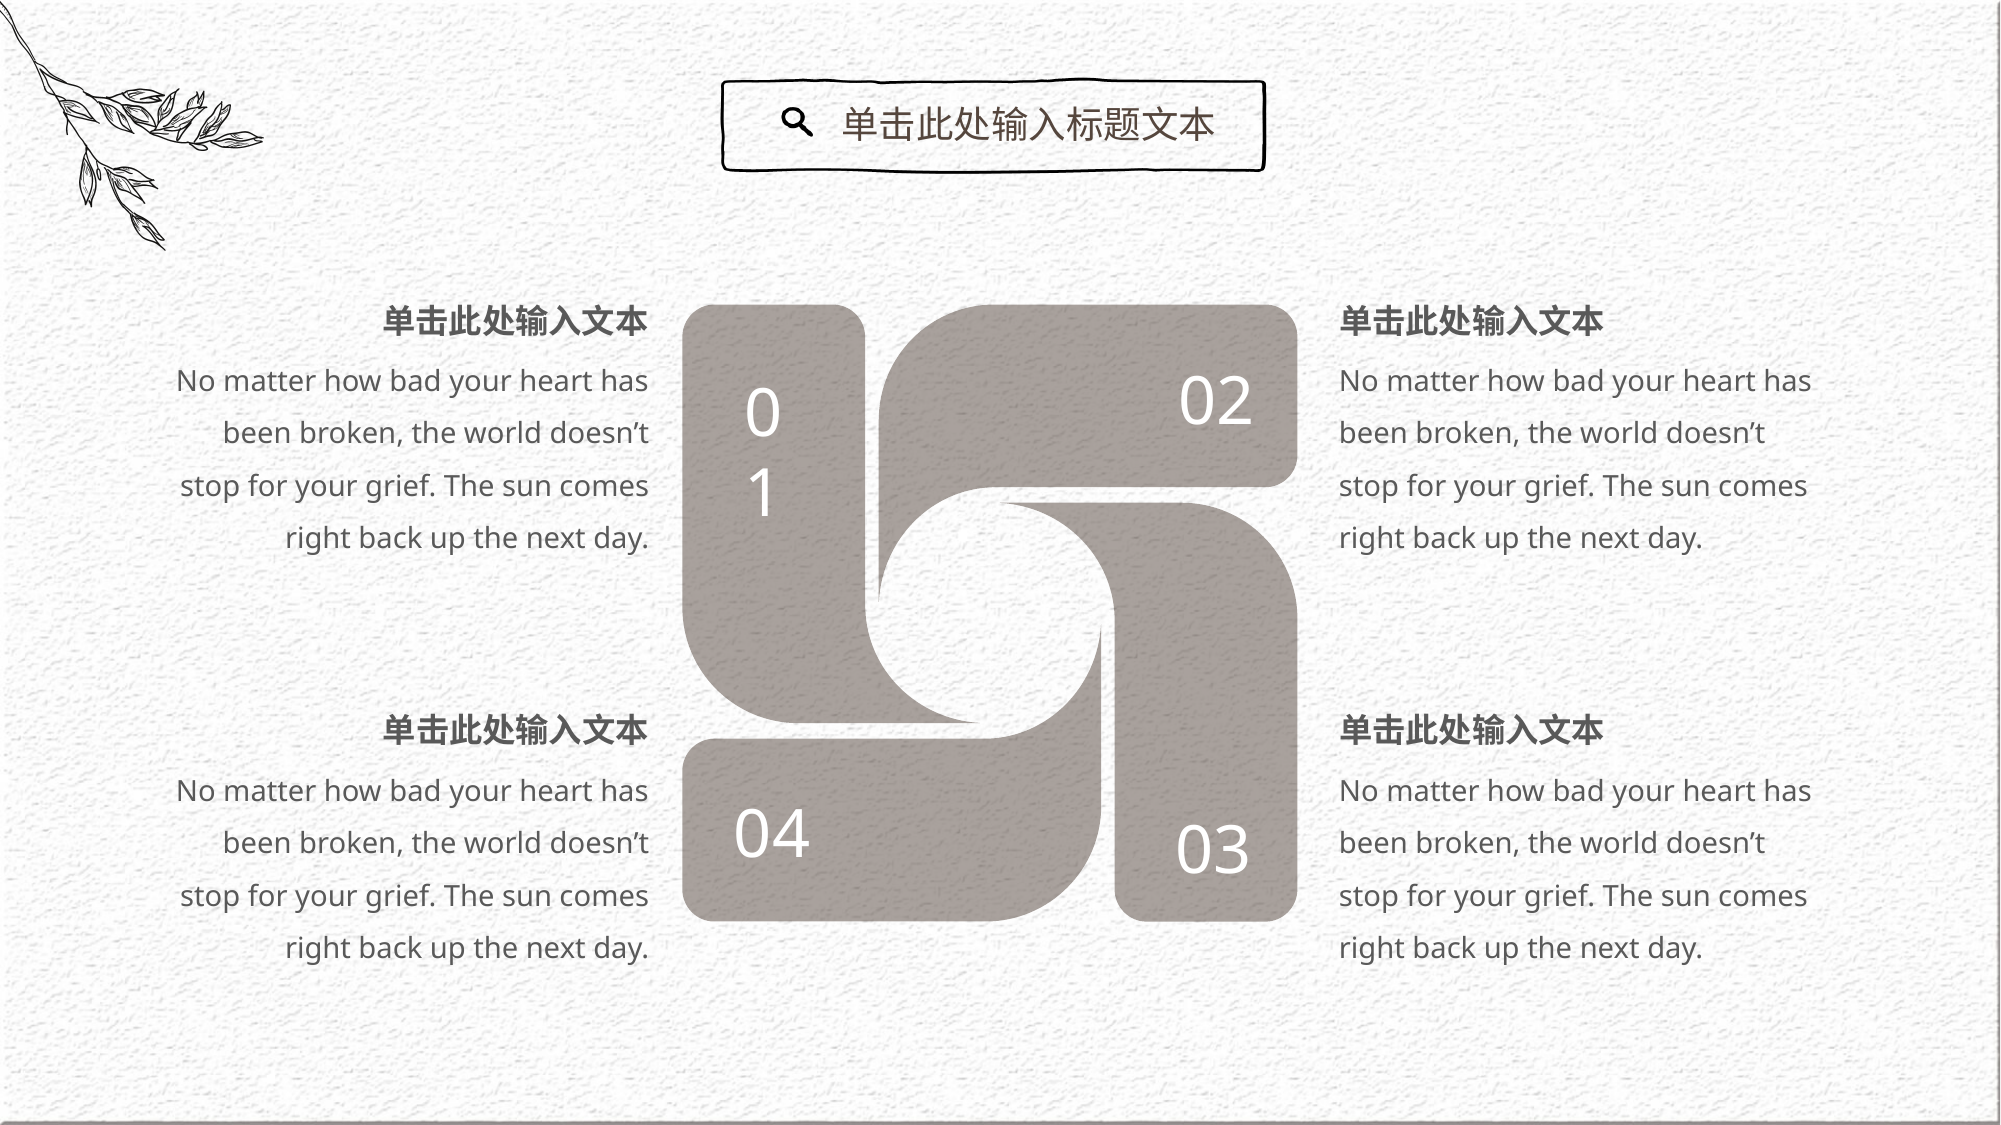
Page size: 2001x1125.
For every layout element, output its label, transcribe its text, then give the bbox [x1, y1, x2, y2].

text_box 单击此处输入文本 [1324, 292, 1621, 348]
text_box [878, 304, 1298, 602]
text_box 单击此处输入文本 [1324, 702, 1621, 757]
text_box 单击此处输入文本 [367, 702, 664, 757]
text_box No matter how bad your heart has been broken, the world doesn’t stop for your grief. The sun comes right back up the next day. [1324, 337, 1831, 562]
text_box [682, 304, 980, 624]
text_box 单击此处输入文本 [367, 292, 664, 348]
picture [0, 0, 2001, 1125]
text_box No matter how bad your heart has been broken, the world doesn’t stop for your grief. The sun comes right back up the next day. [1324, 747, 1831, 972]
text_box No matter how bad your heart has been broken, the world doesn’t stop for your grief. The sun comes right back up the next day. [157, 337, 665, 562]
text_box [682, 624, 1102, 922]
text_box No matter how bad your heart has been broken, the world doesn’t stop for your grief. The sun comes right back up the next day. [157, 747, 665, 972]
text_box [999, 502, 1298, 922]
